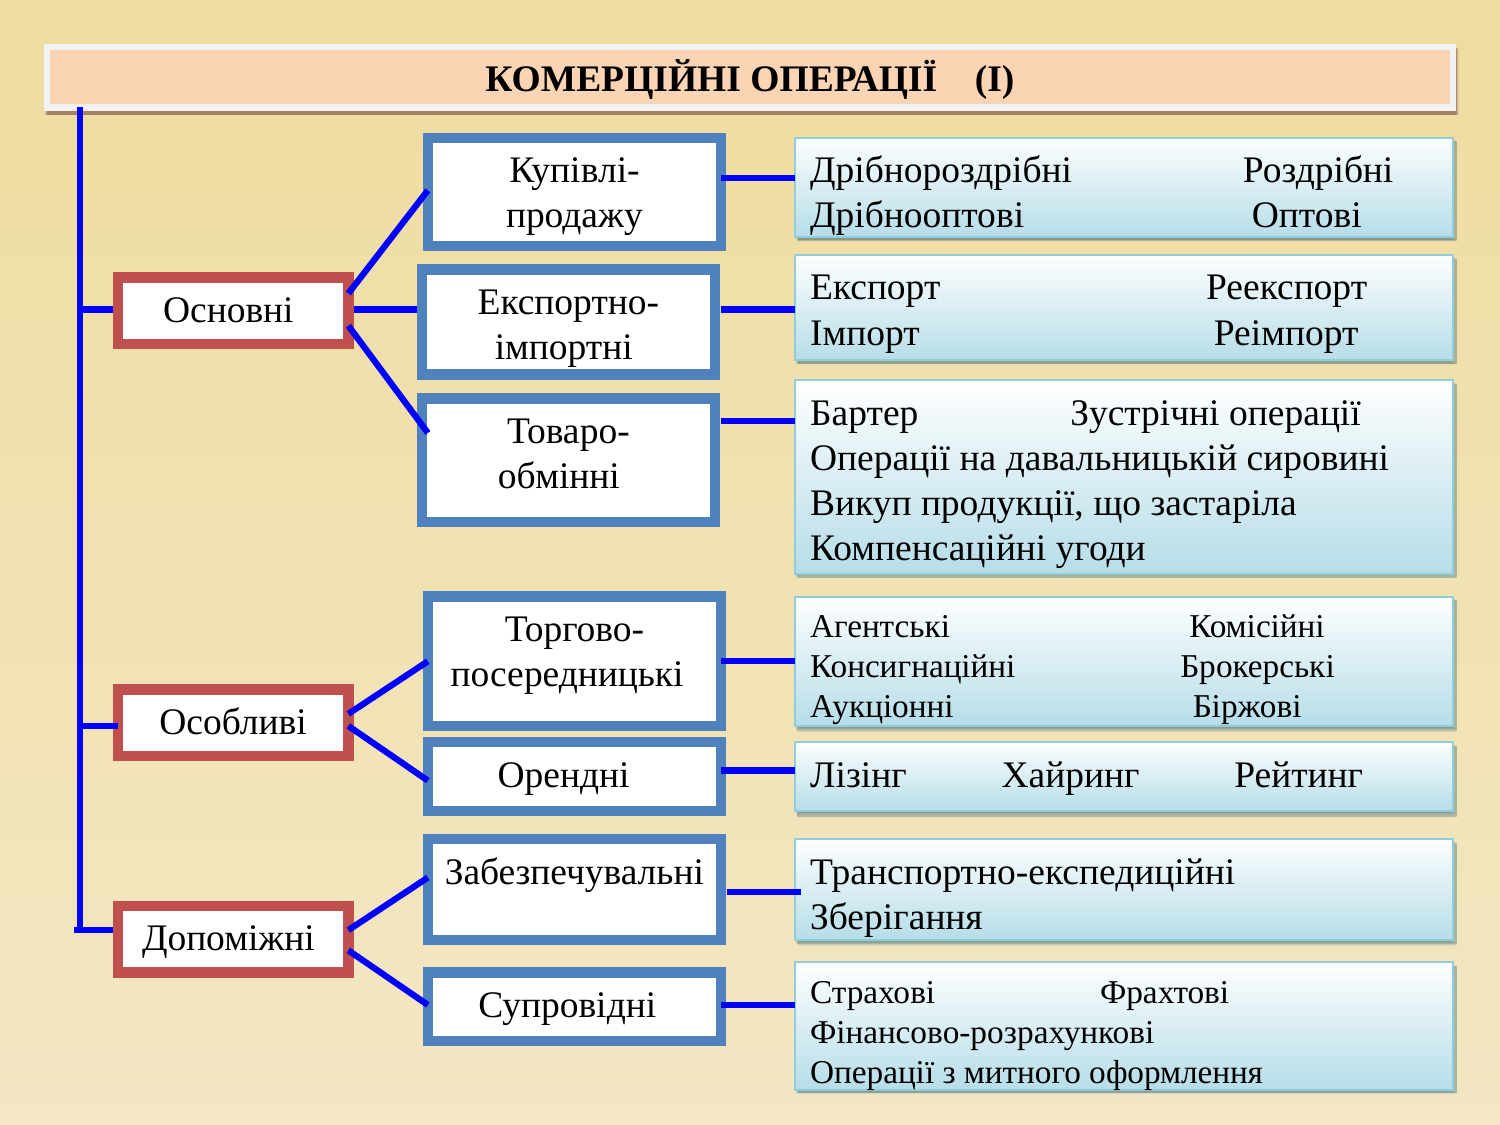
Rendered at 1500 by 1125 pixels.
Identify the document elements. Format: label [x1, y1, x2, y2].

text_box [46, 46, 1454, 1091]
